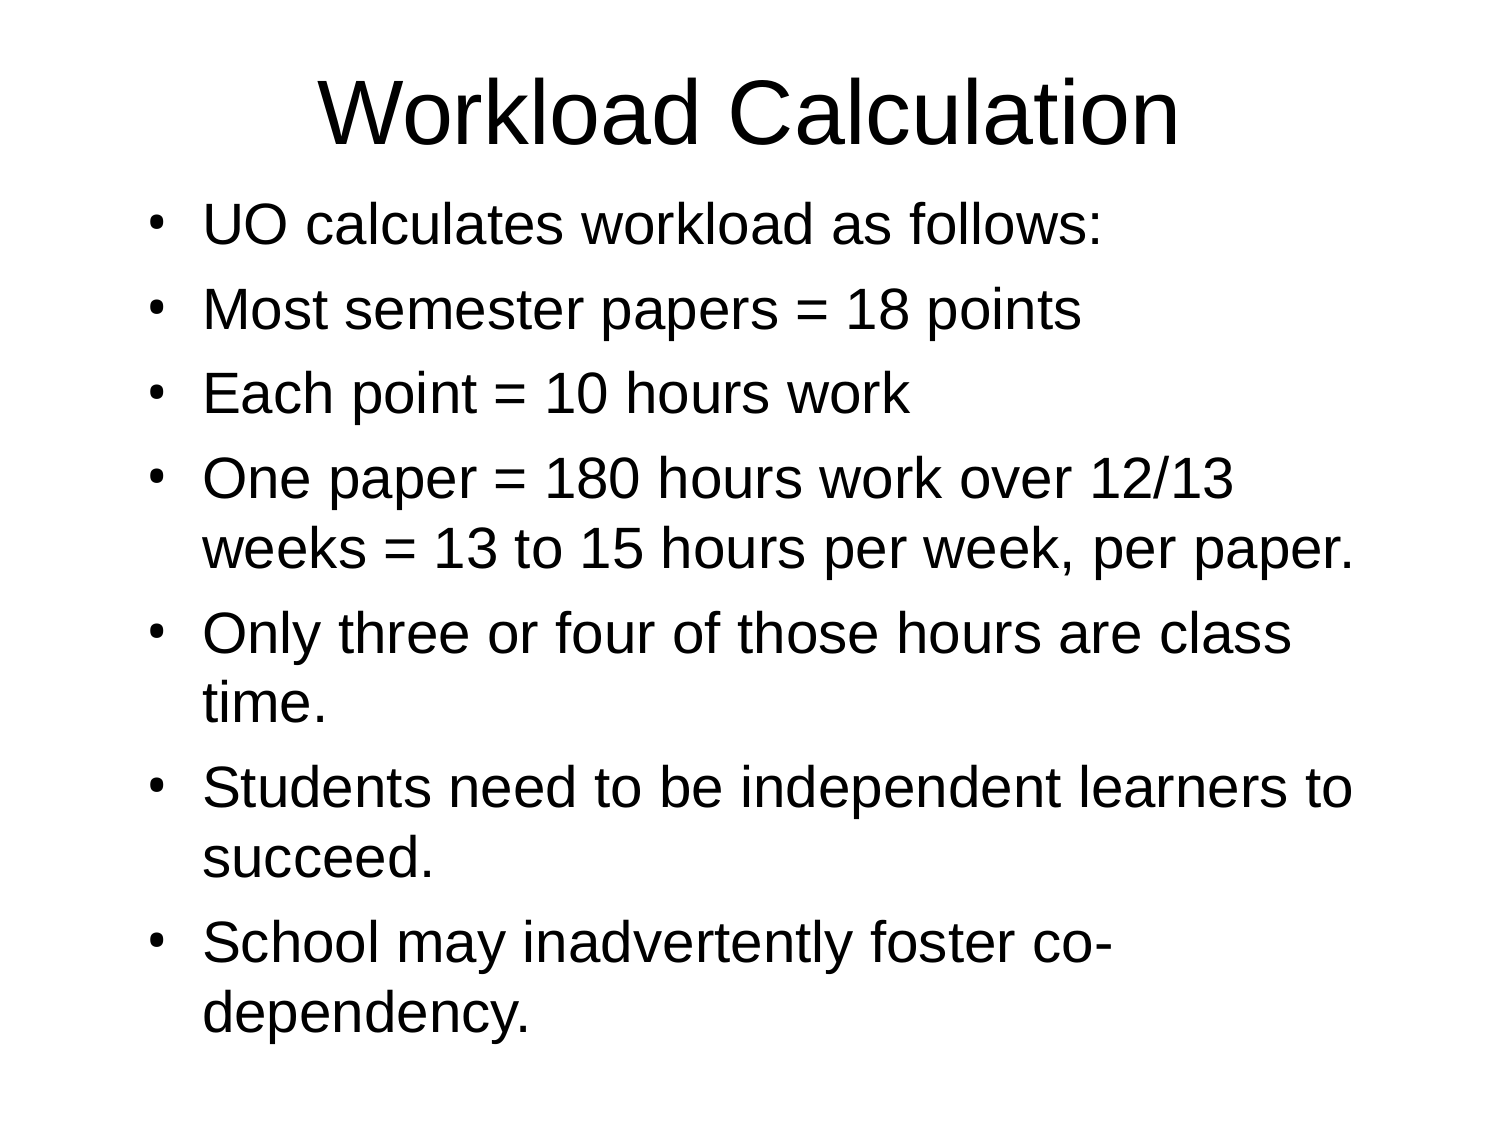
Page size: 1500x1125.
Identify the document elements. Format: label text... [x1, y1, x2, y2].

list UO calculates workload as follows: Most semester papers = 18 points Each point = 10 hours work One paper = 180 hours work over 12/13 weeks = 13 to 15 hours per week, per paper. Only three or four of those hours are class time. Students need to be independent learners to succeed. School may inadvertently foster co-dependency. [136, 177, 1428, 1076]
title Workload Calculation [74, 14, 1426, 201]
